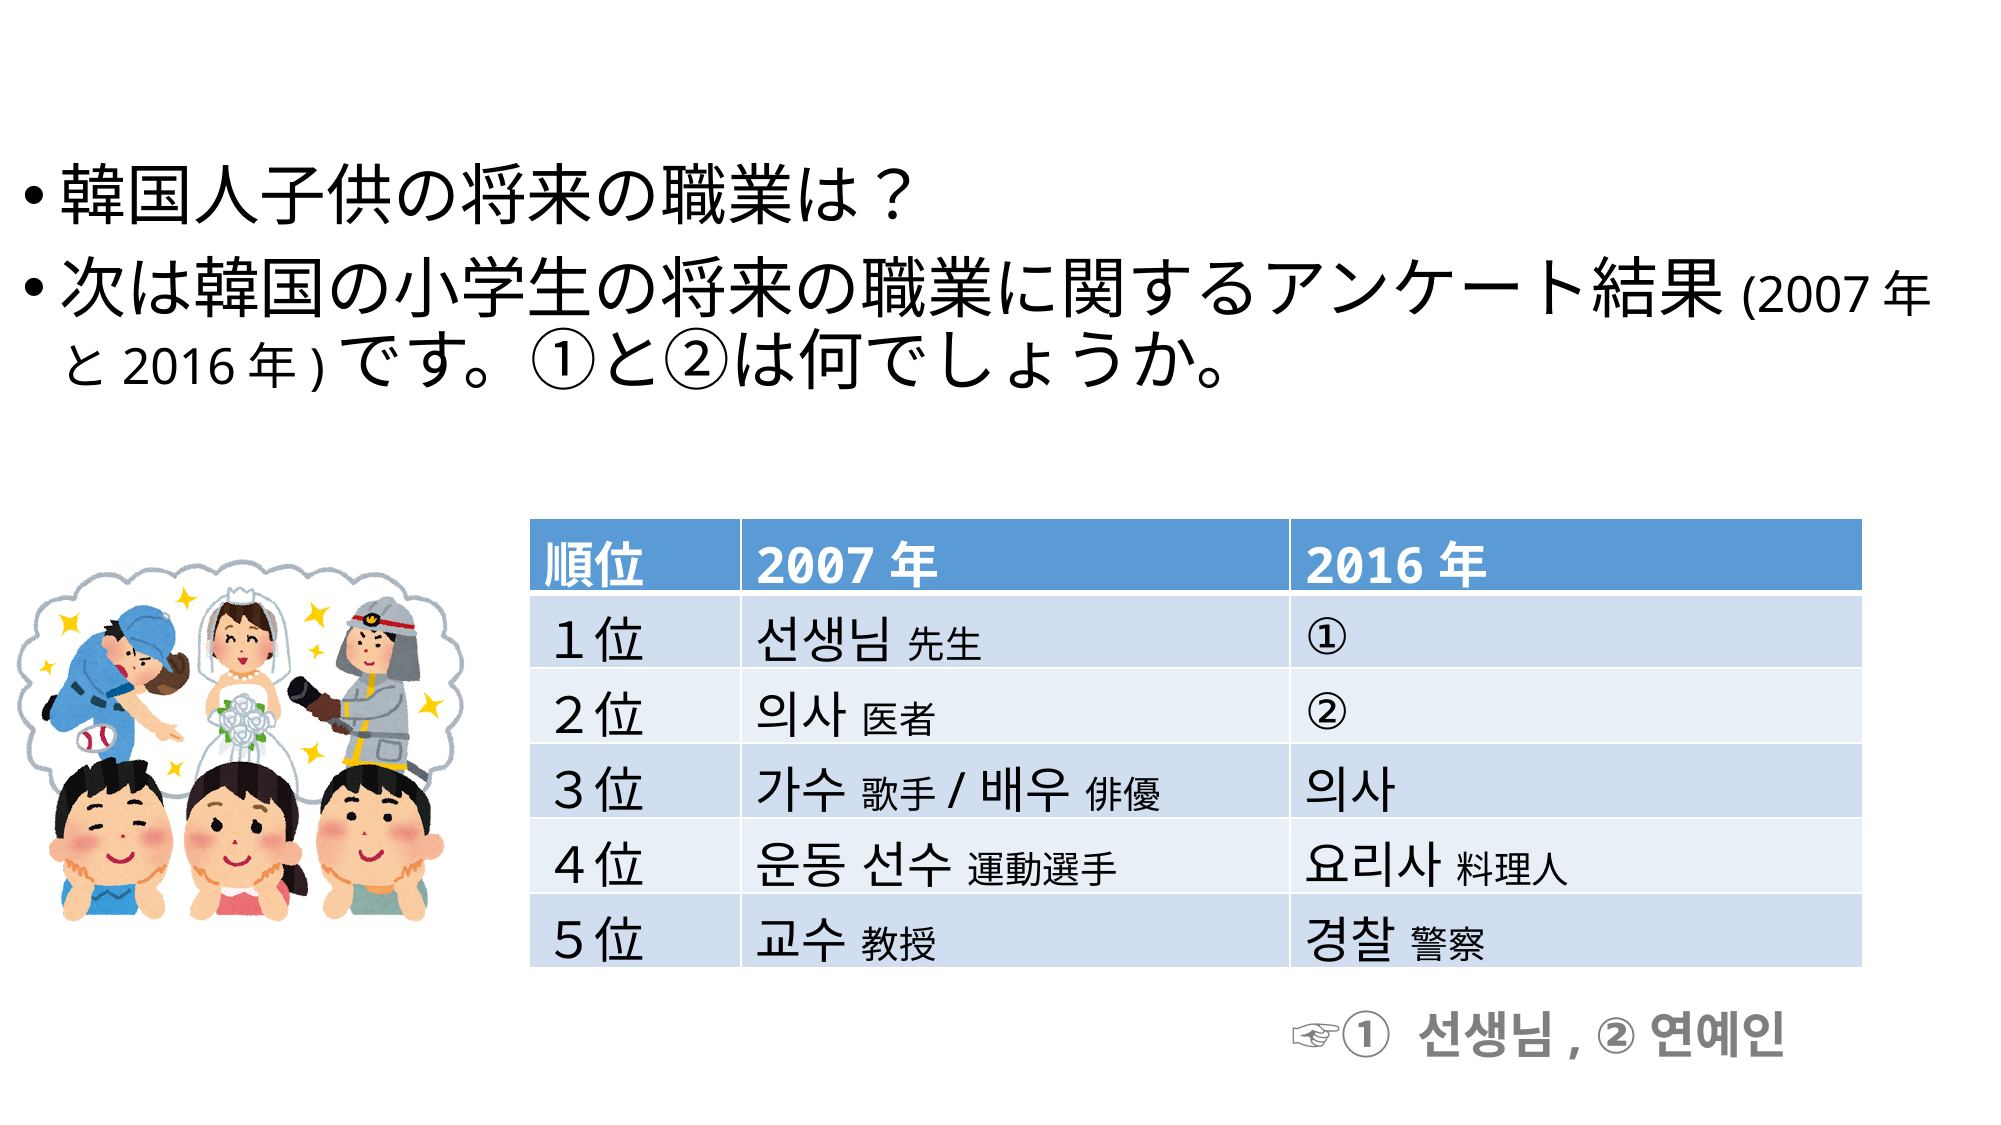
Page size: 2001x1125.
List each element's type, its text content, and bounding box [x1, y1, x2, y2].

table_cell 선생님 先生 [742, 596, 1289, 667]
table_cell ② [1291, 669, 1862, 742]
table_header 順位 [530, 519, 740, 590]
table_header 2007年 [742, 519, 1289, 590]
table_cell 의사 [1291, 744, 1862, 817]
table_cell 경찰 警察 [1291, 894, 1862, 967]
table_cell 운동 선수 運動選手 [742, 819, 1289, 892]
table_cell ４位 [530, 819, 740, 892]
list 韓国人子供の将来の職業は？ 次は韓国の小学生の将来の職業に関するアンケート結果(2007年と2016年)です。①と②は何でしょうか。 [7, 154, 1984, 1125]
picture [7, 543, 474, 936]
table_cell ５位 [530, 894, 740, 967]
table_cell 요리사 料理人 [1291, 819, 1862, 892]
table_cell ① [1291, 596, 1862, 667]
table_cell 의사 医者 [742, 669, 1289, 742]
table_cell １位 [530, 596, 740, 667]
table_header 2016年 [1291, 519, 1862, 590]
table_cell ２位 [530, 669, 740, 742]
table_cell 교수 教授 [742, 894, 1289, 967]
table_cell ３位 [530, 744, 740, 817]
table_cell 가수 歌手/배우 俳優 [742, 744, 1289, 817]
text_box ☞① 선생님, ②연예인 [1277, 987, 1909, 1072]
